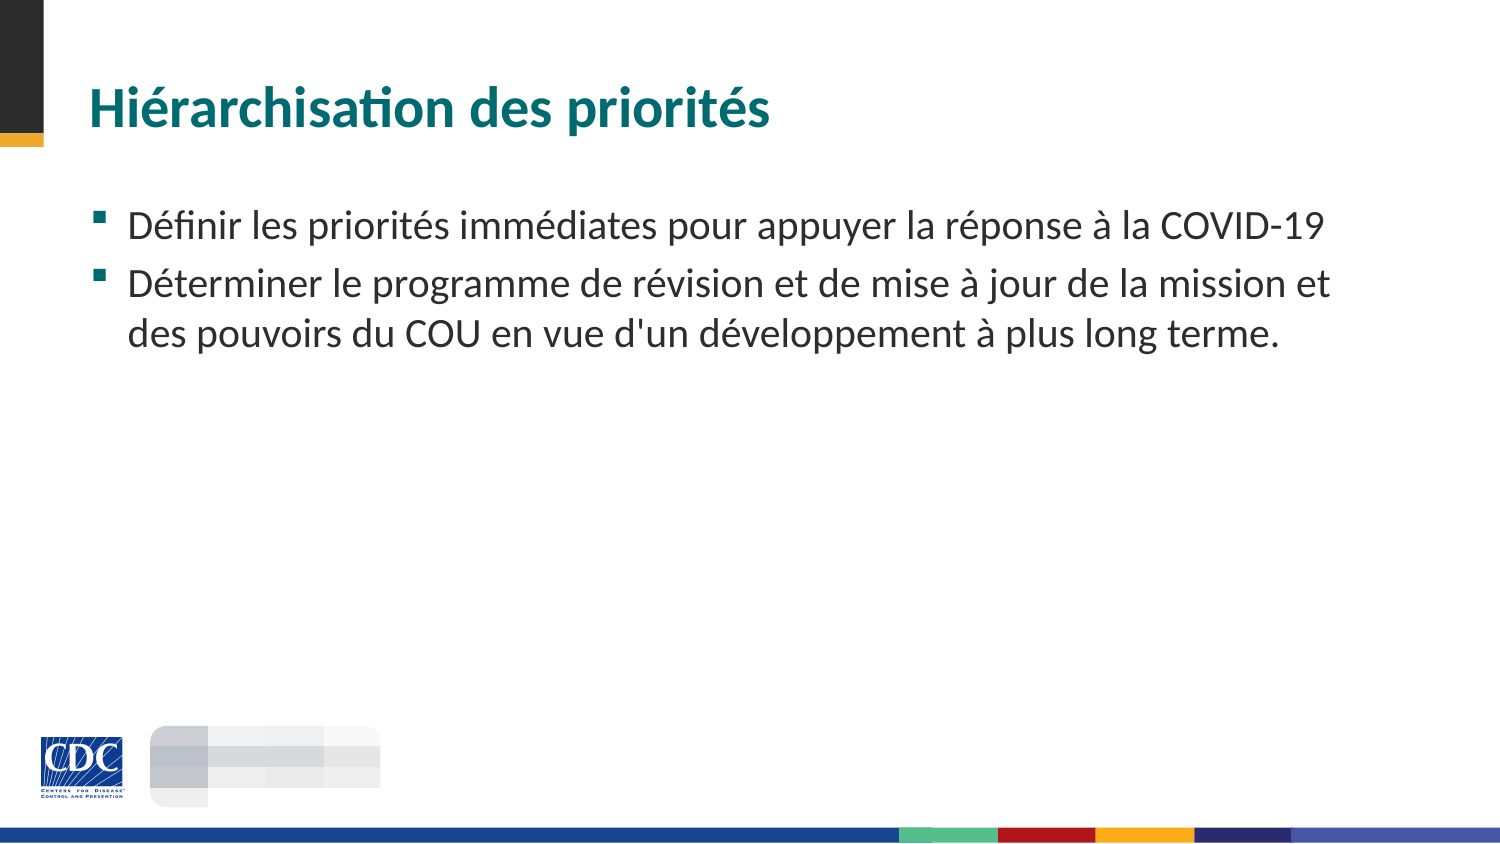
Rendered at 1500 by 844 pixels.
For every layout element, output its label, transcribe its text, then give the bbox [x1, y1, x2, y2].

title Hiérarchisation des priorités [75, 33, 1425, 147]
picture [41, 737, 125, 798]
list Définir les priorités immédiates pour appuyer la réponse à la COVID-19 Déterminer le programme de révision et de mise à jour de la mission et des pouvoirs du COU en vue d'un développement à plus long terme. [75, 190, 1414, 739]
